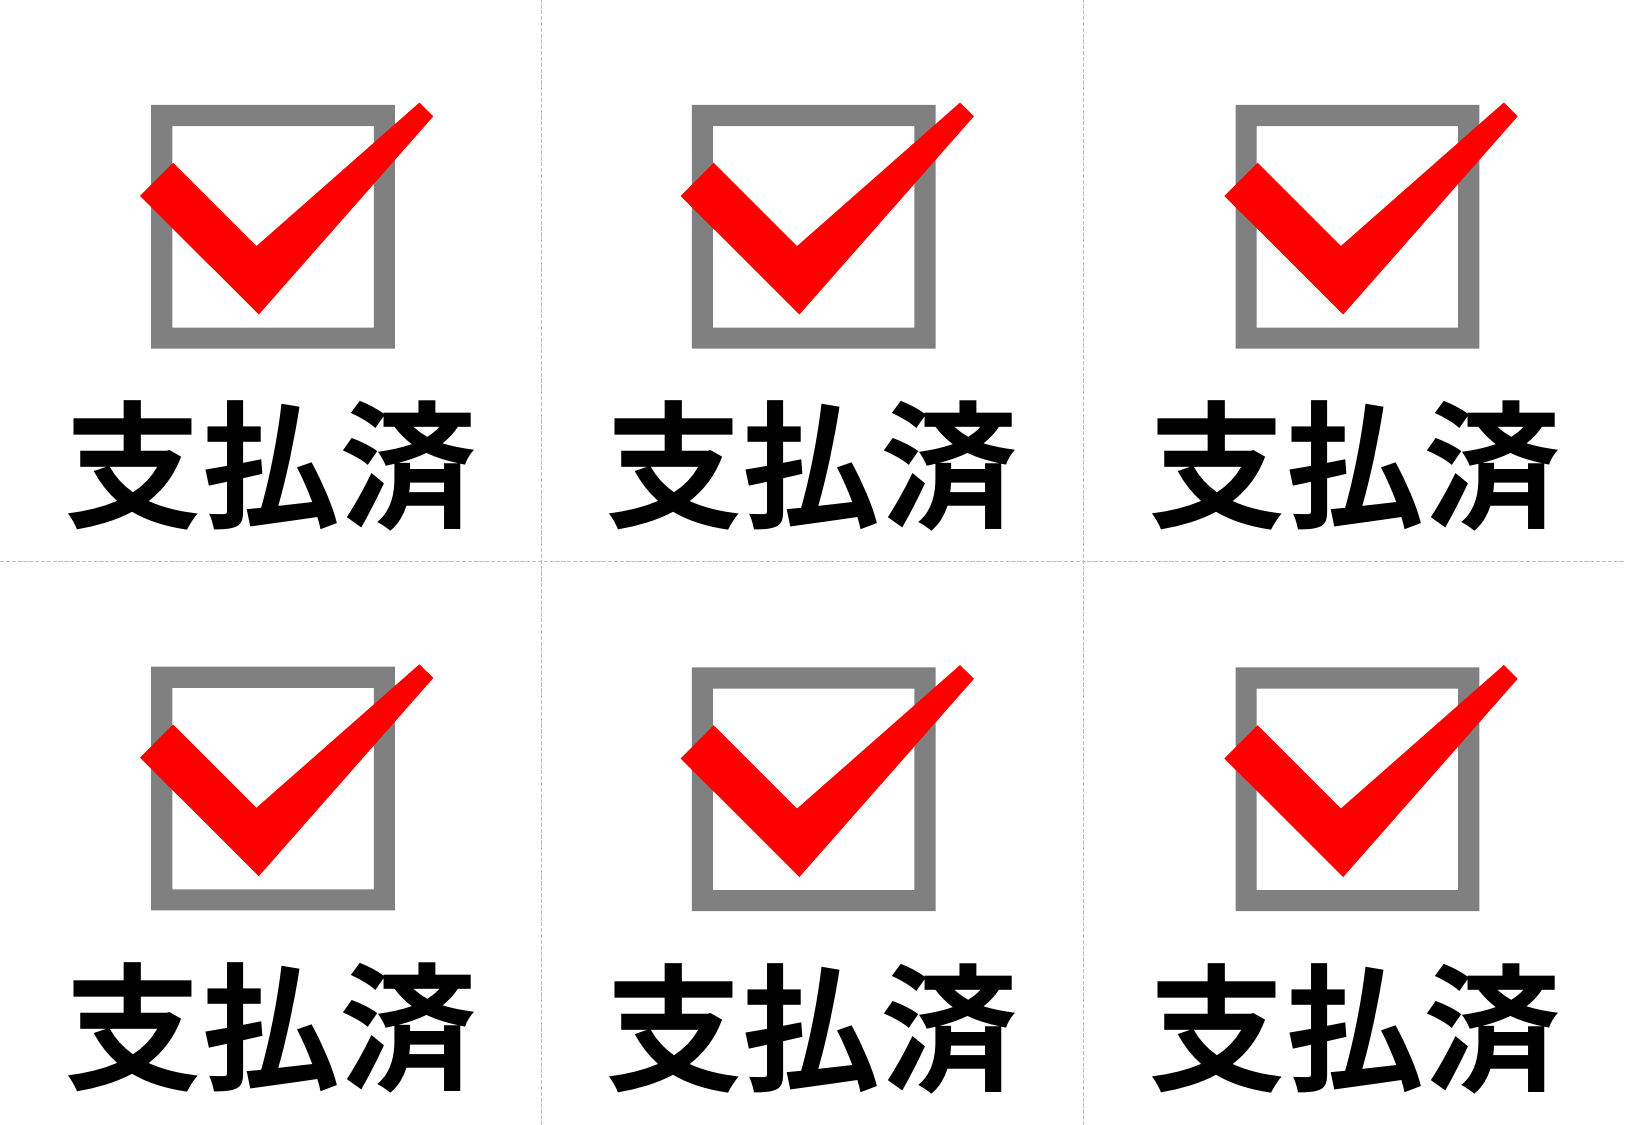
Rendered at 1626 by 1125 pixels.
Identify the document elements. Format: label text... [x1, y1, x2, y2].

text_box 支払済 [64, 941, 478, 1107]
text_box 支払済 [605, 379, 1018, 545]
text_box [139, 664, 434, 911]
text_box 支払済 [64, 379, 478, 545]
text_box 支払済 [1148, 942, 1562, 1108]
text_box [139, 102, 434, 349]
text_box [680, 102, 974, 349]
text_box 支払済 [1148, 379, 1562, 545]
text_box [680, 665, 974, 912]
text_box 支払済 [605, 942, 1018, 1108]
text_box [1224, 102, 1518, 349]
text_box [1224, 665, 1518, 912]
